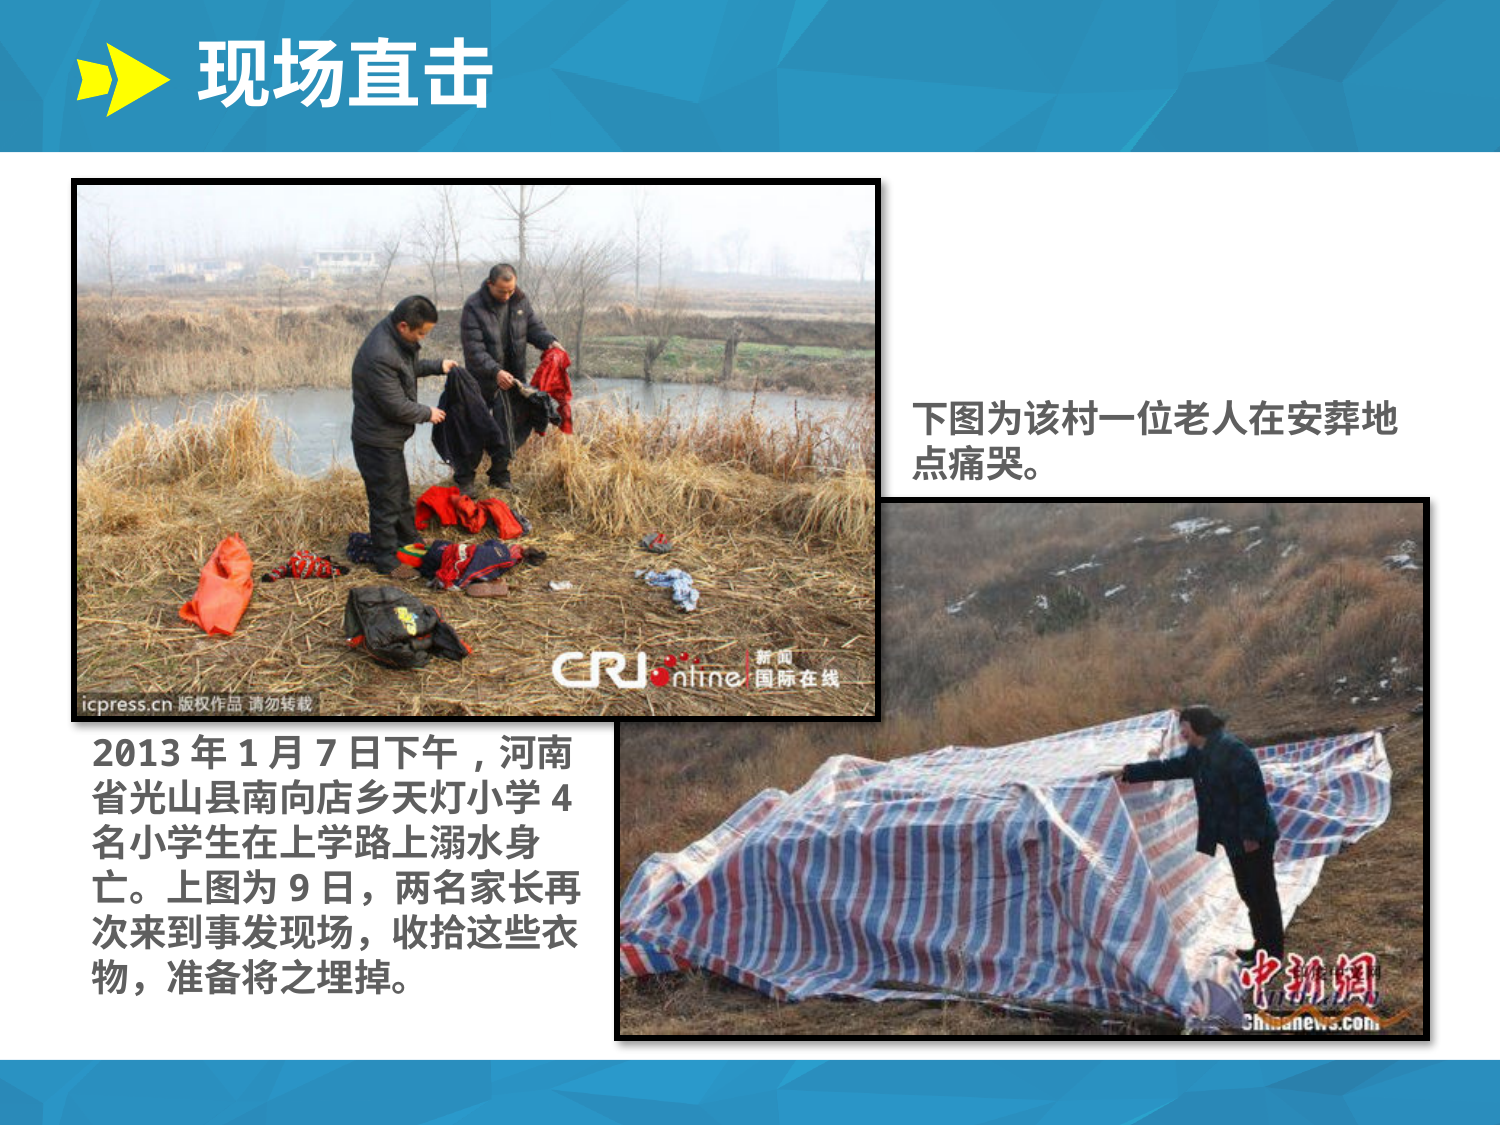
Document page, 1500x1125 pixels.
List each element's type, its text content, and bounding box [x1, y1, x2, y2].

text_box 2013年1月7日下午,河南省光山县南向店乡天灯小学4名小学生在上学路上溺水身亡。上图为9日，两名家长再次来到事发现场，收拾这些衣物，准备将之埋掉。 [76, 727, 609, 1007]
picture [76, 184, 1424, 1036]
text_box 下图为该村一位老人在安葬地点痛哭。 [896, 387, 1424, 492]
text_box 现场直击 [182, 18, 512, 124]
